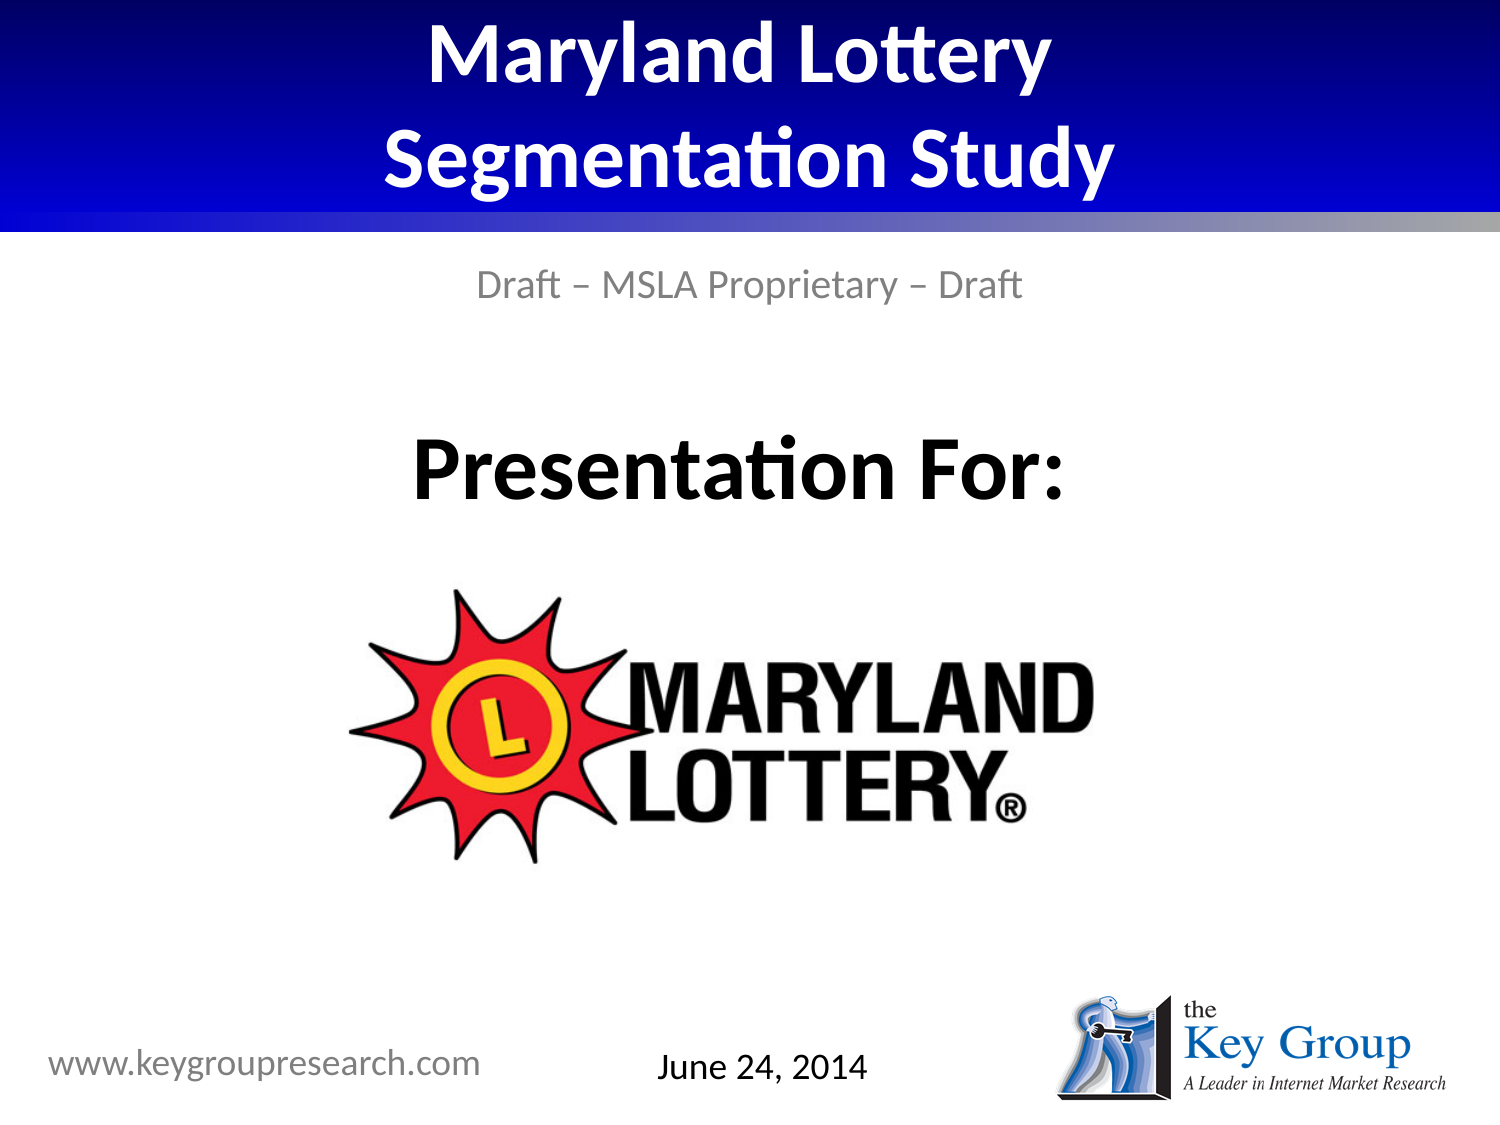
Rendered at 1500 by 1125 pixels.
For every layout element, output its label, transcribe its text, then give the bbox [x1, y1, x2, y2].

picture [337, 513, 1113, 950]
table_cell 23% [744, 212, 749, 232]
list June 24, 2014 [512, 1034, 1013, 1085]
picture [1053, 972, 1475, 1104]
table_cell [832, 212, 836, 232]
text_box Draft – MSLA Proprietary – Draft [0, 249, 1500, 315]
table_cell n/a [650, 212, 654, 232]
list Maryland Lottery Segmentation Study [0, 0, 1500, 150]
